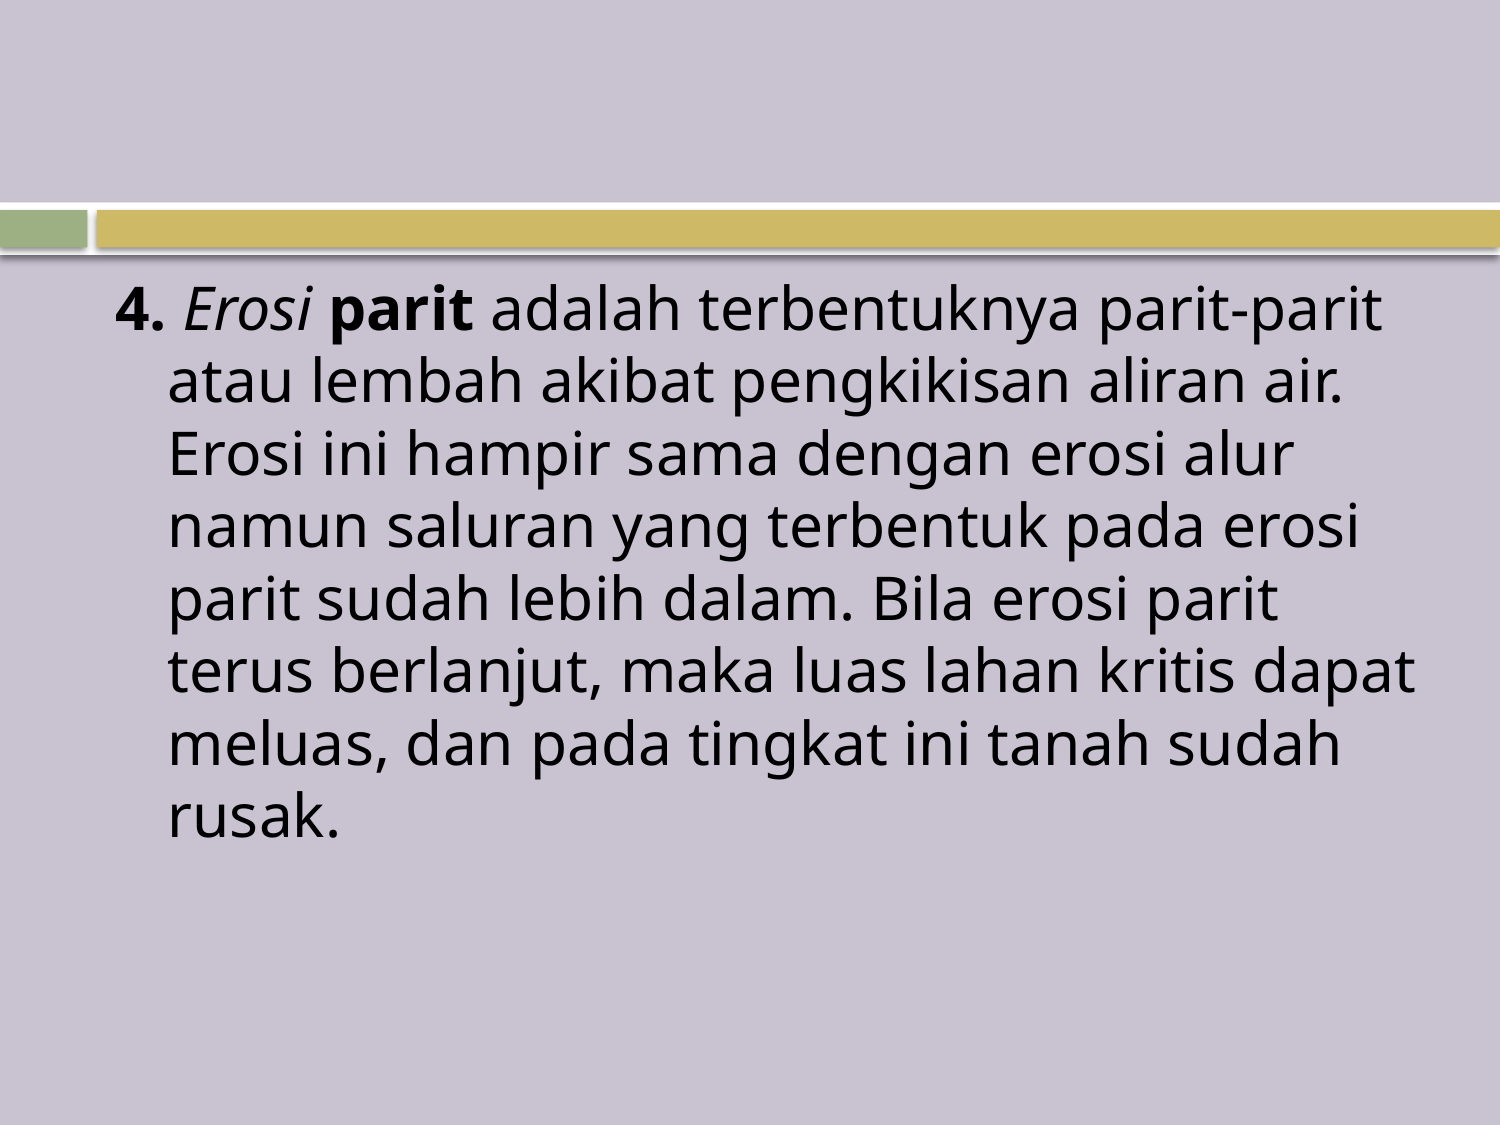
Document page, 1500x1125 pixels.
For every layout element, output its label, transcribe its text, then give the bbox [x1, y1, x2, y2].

list 4. Erosi parit adalah terbentuknya parit-parit atau lembah akibat pengkikisan aliran air. Erosi ini hampir sama dengan erosi alur namun saluran yang terbentuk pada erosi parit sudah lebih dalam. Bila erosi parit terus berlanjut, maka luas lahan kritis dapat meluas, dan pada tingkat ini tanah sudah rusak. [100, 262, 1438, 1000]
